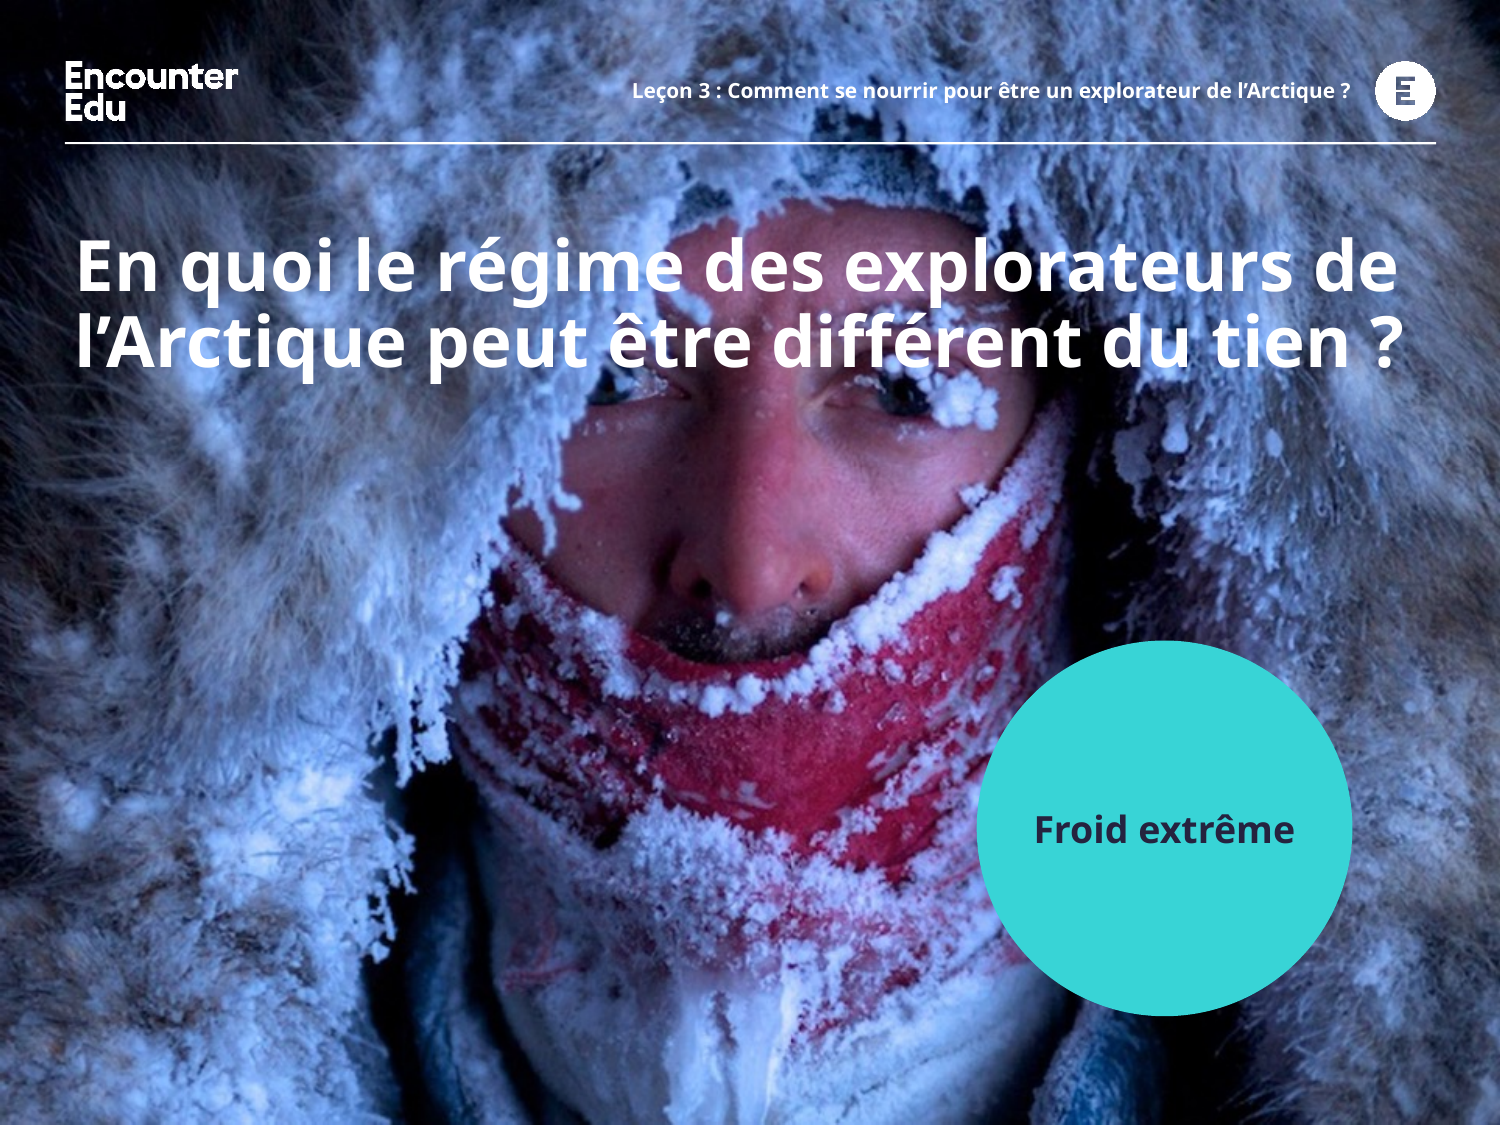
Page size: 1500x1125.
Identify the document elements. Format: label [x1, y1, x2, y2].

picture [0, 0, 1500, 1125]
text_box [976, 640, 1353, 1017]
